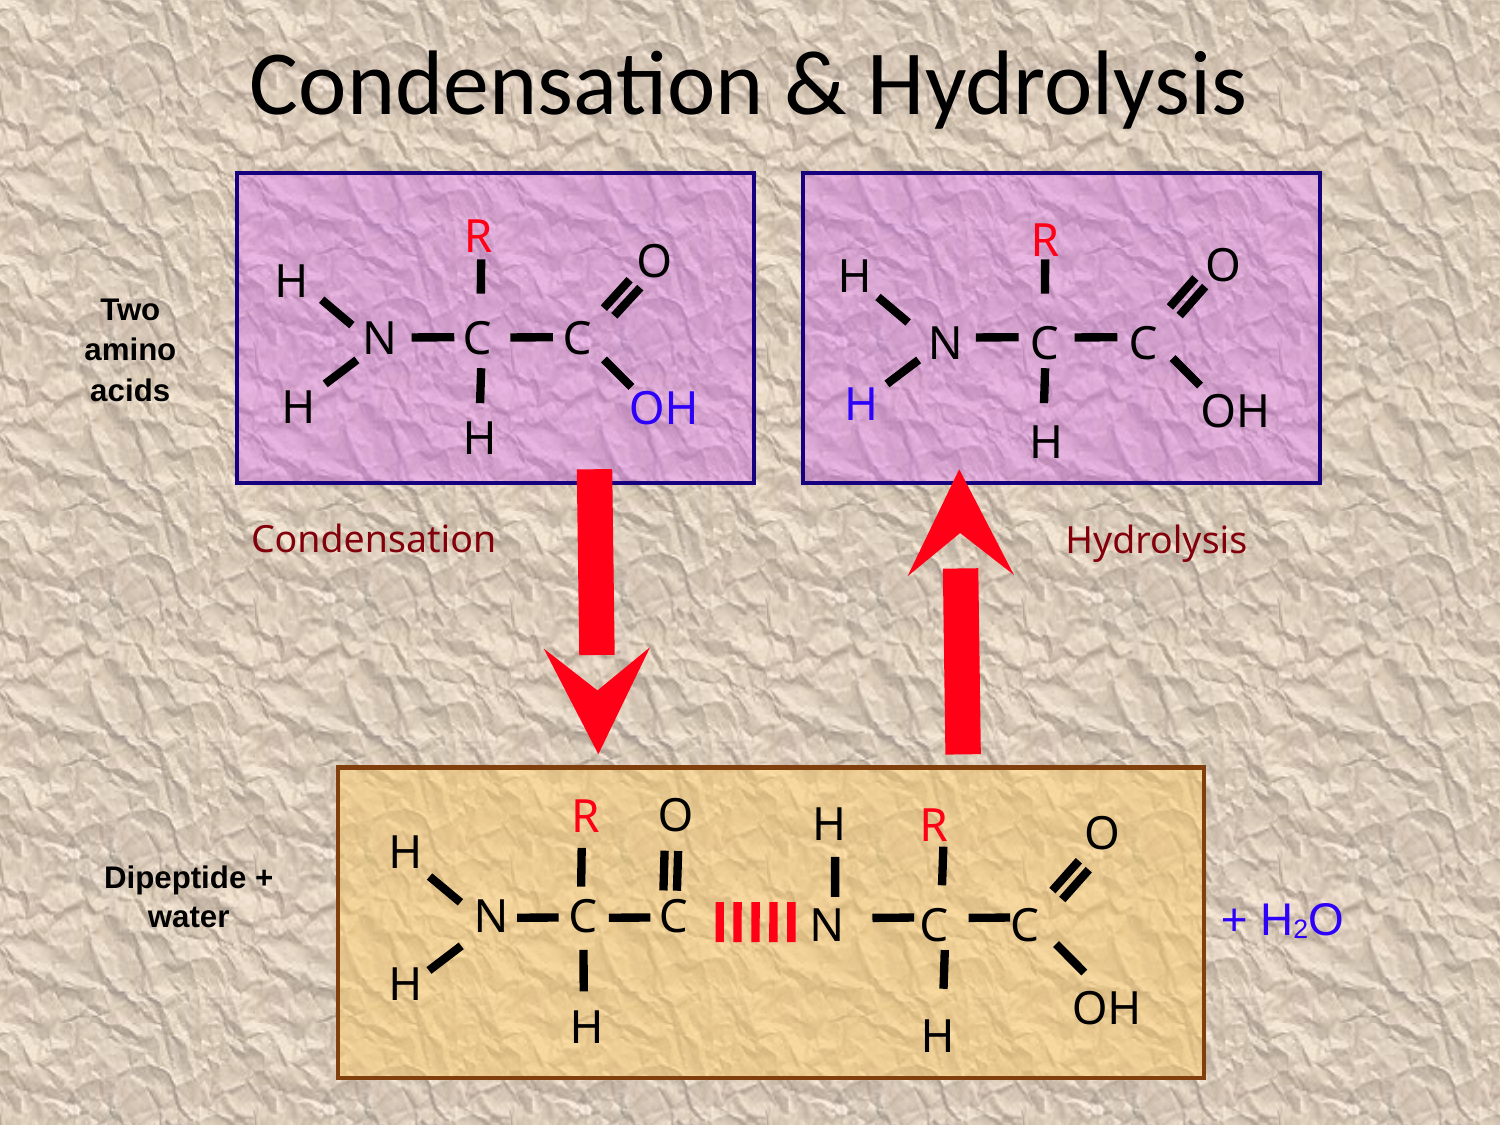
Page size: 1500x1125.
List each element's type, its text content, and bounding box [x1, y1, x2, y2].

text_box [802, 172, 1320, 755]
text_box + H2O [1209, 889, 1429, 961]
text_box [55, 172, 755, 493]
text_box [75, 469, 1205, 1099]
title Condensation & Hydrolysis [0, 0, 1500, 141]
